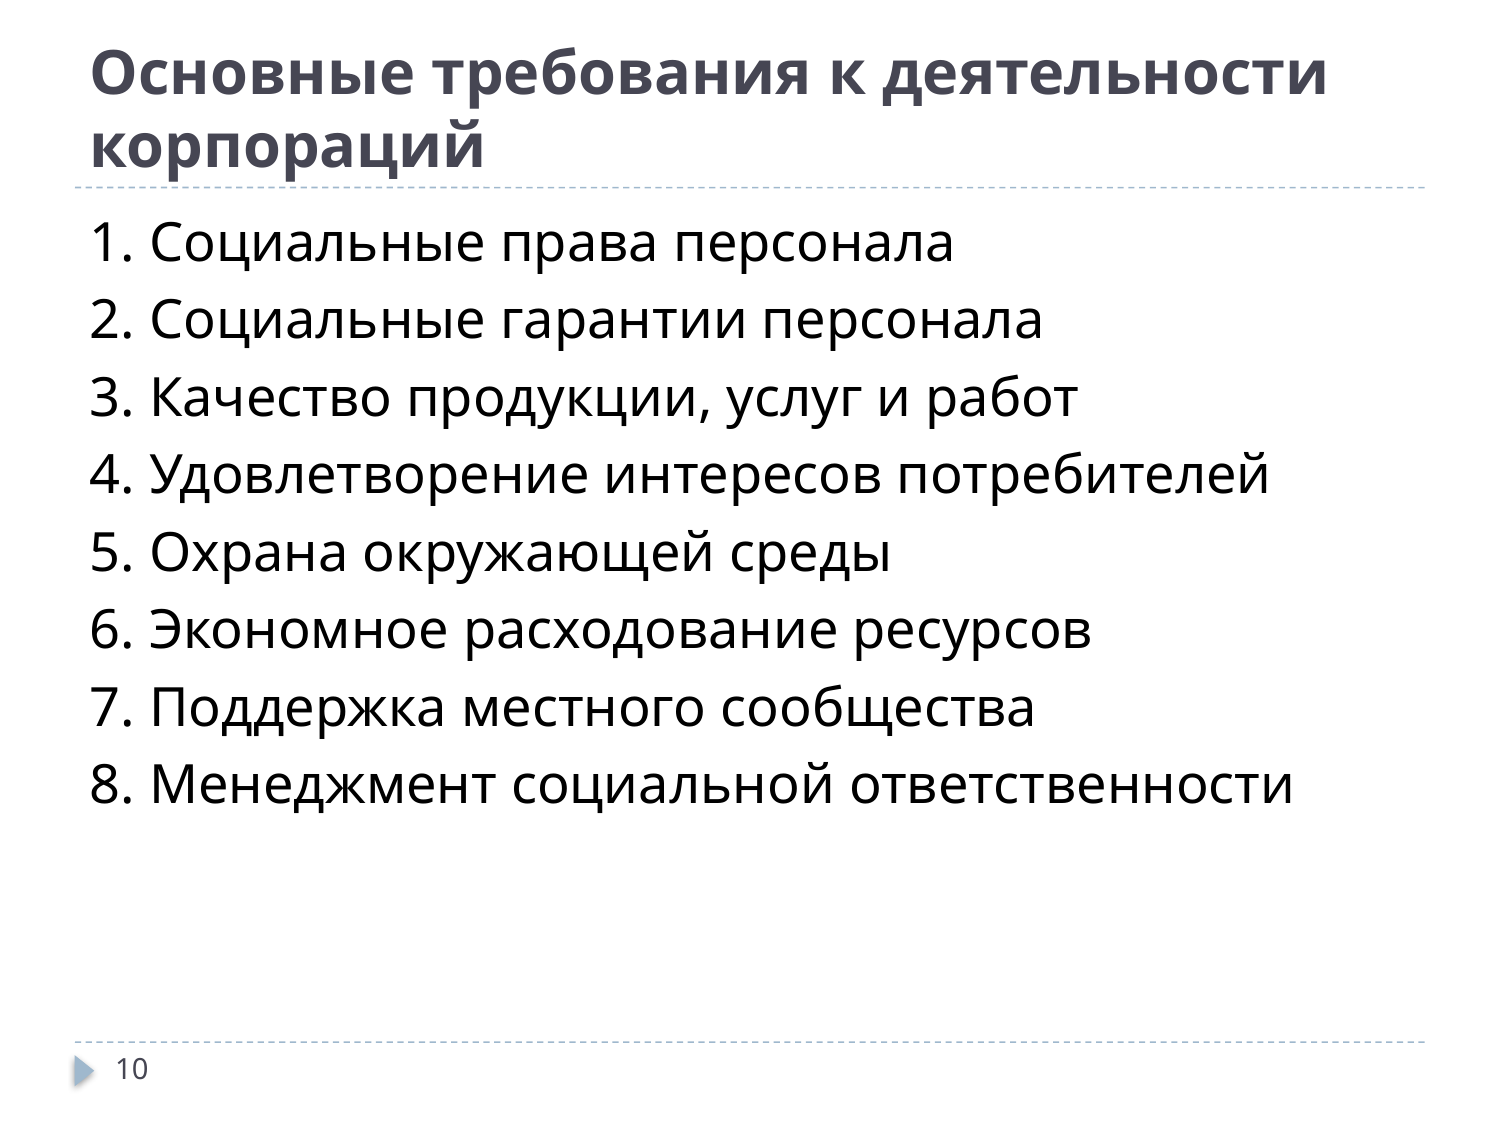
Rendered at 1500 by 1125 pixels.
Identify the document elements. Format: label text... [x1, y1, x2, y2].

slide_number 10 [100, 1042, 426, 1103]
list 1. Социальные права персонала 2. Социальные гарантии персонала 3. Качество продукции, услуг и работ 4. Удовлетворение интересов потребителей 5. Охрана окружающей среды 6. Экономное расходование ресурсов 7. Поддержка местного сообщества 8. Менеджмент социальной ответственности [75, 200, 1425, 1010]
title Основные требования к деятельности корпораций [75, 24, 1425, 188]
